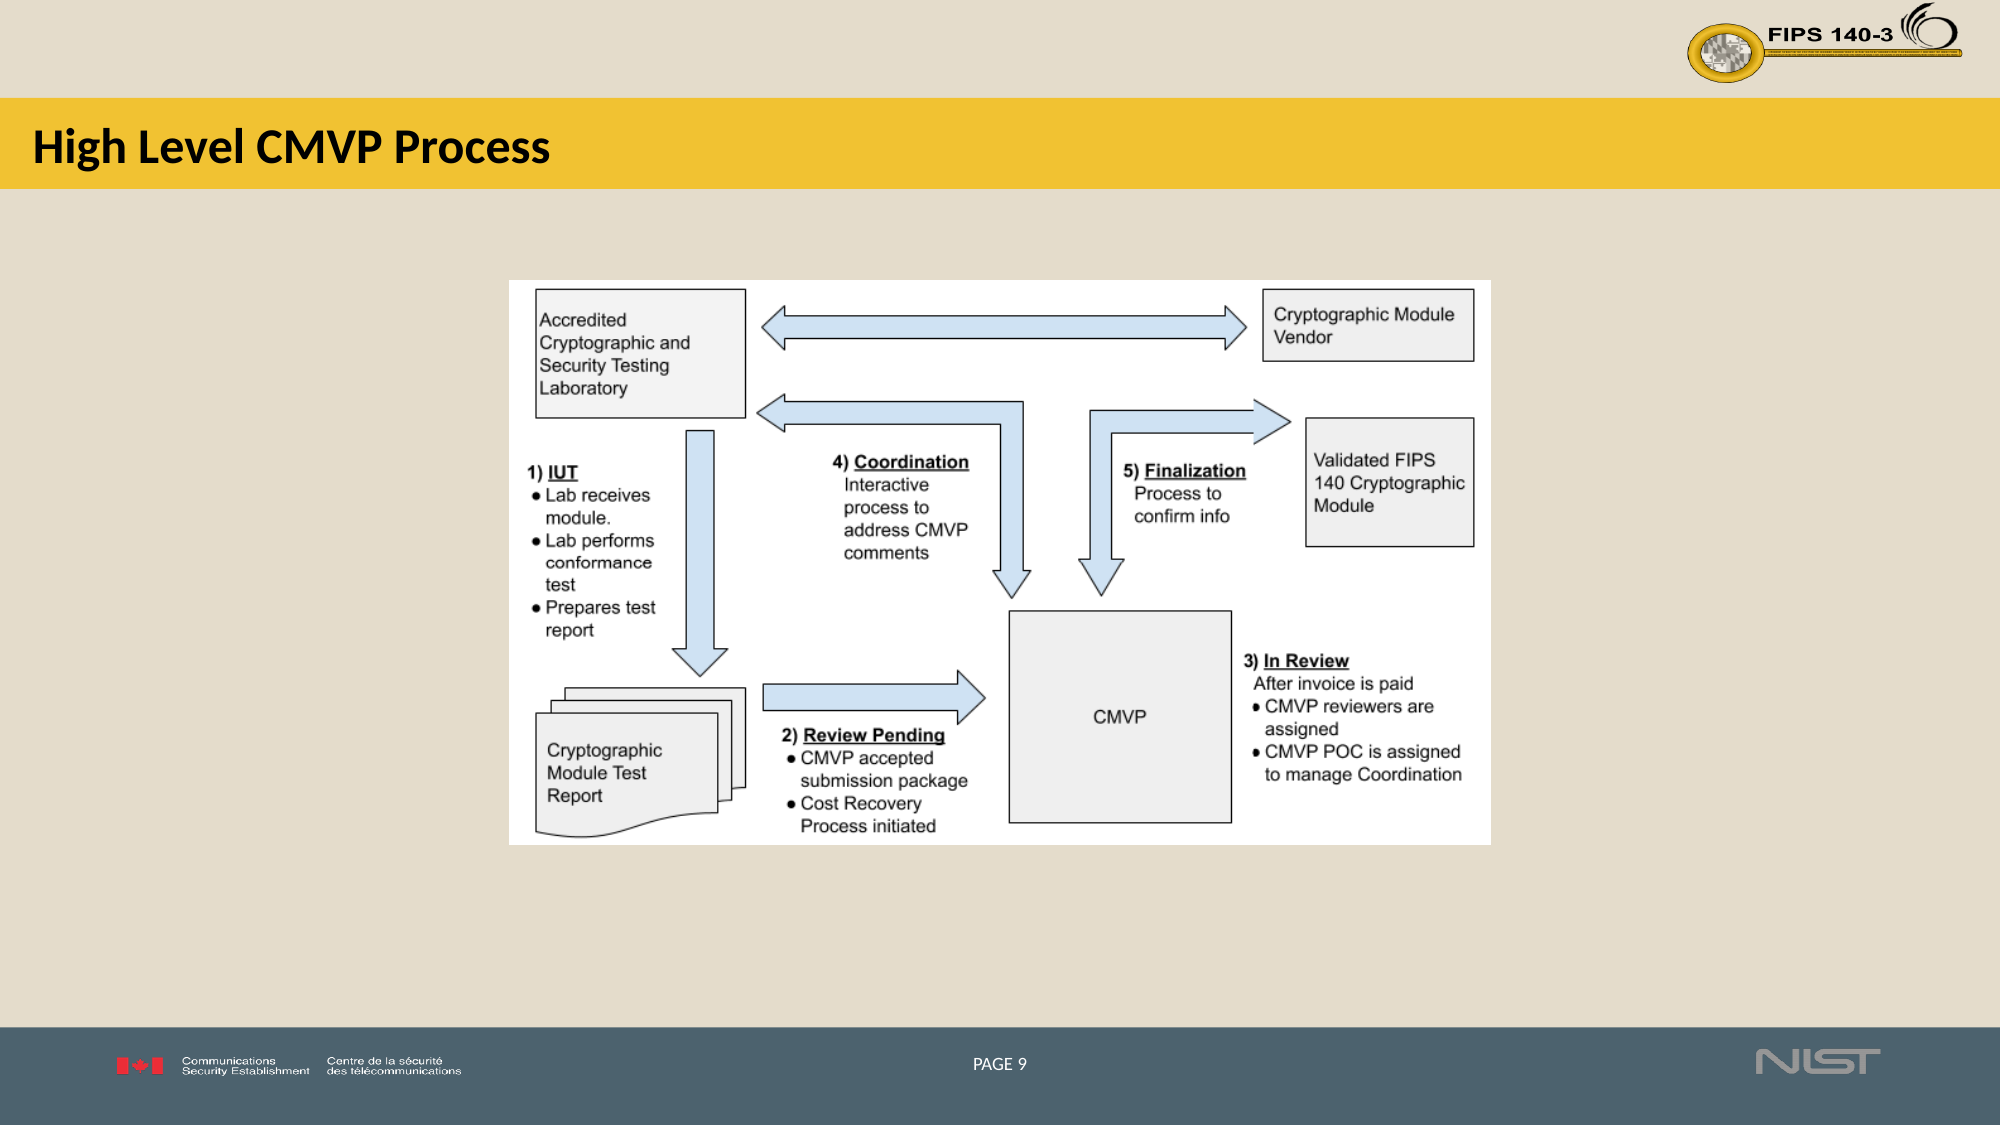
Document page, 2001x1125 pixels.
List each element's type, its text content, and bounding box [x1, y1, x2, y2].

picture [509, 279, 1491, 845]
picture [1672, 0, 2000, 97]
picture [1748, 1043, 1886, 1079]
title High Level CMVP Process [0, 97, 2000, 189]
picture [117, 1057, 461, 1076]
